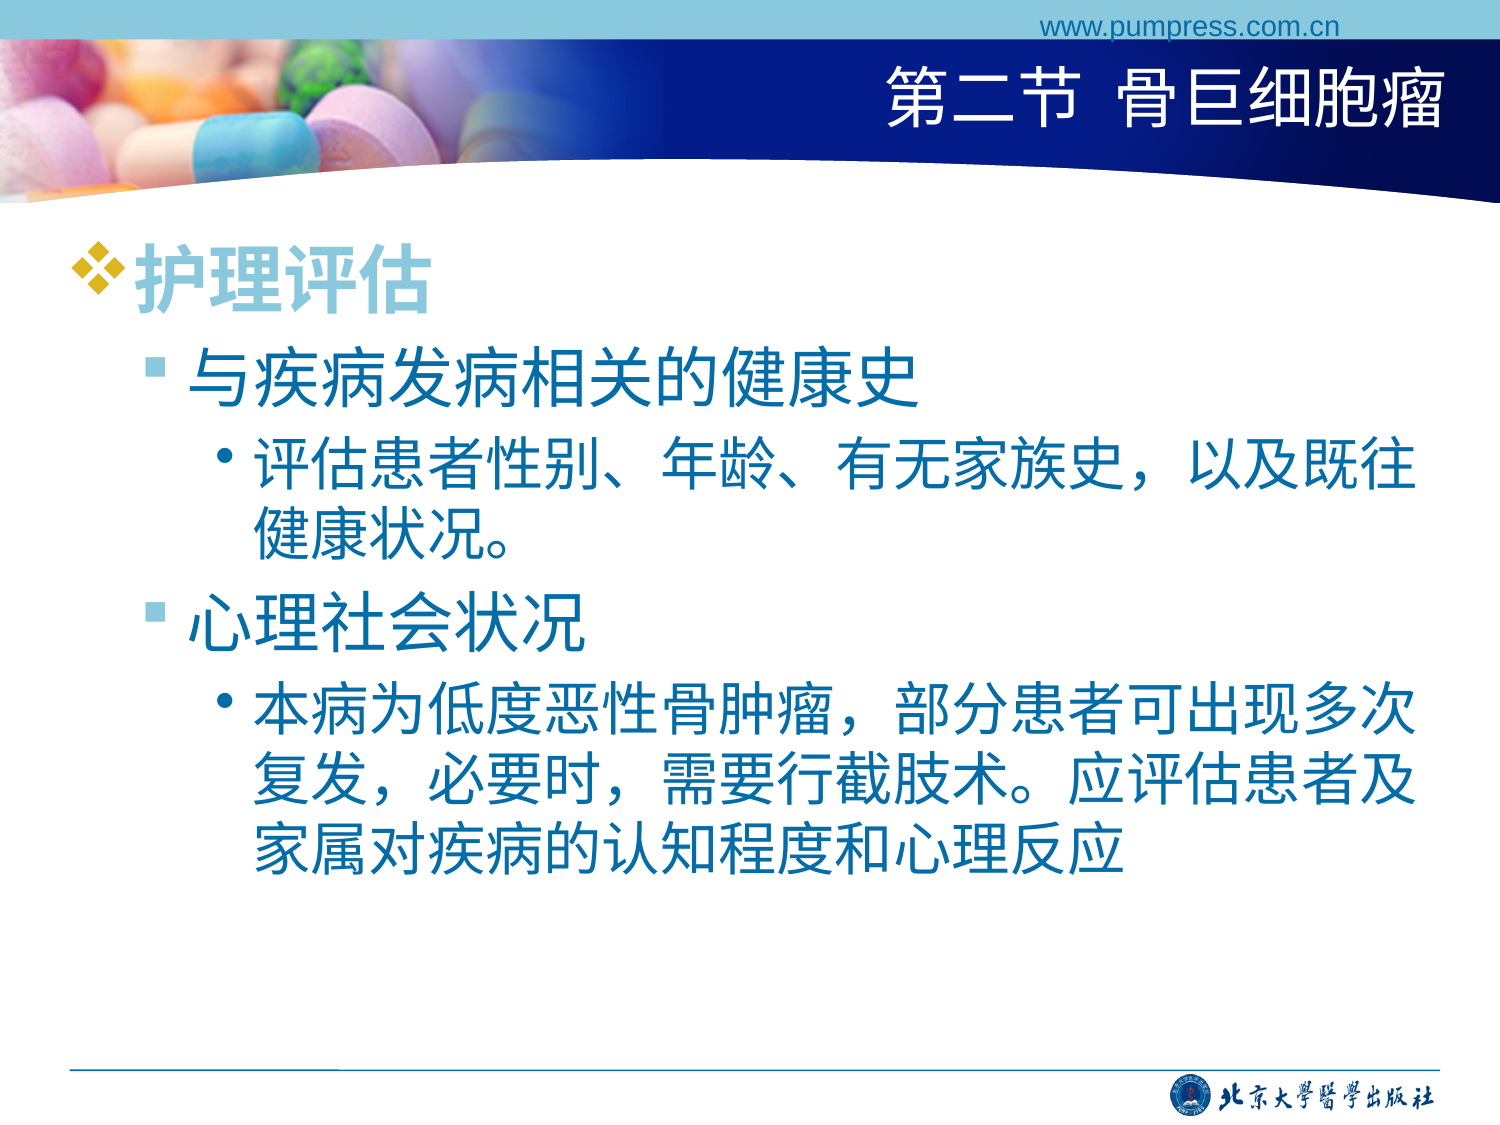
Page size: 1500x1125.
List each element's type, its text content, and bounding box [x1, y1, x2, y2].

picture [1170, 1074, 1436, 1118]
list 护理评估 与疾病发病相关的健康史 评估患者性别、年龄、有无家族史，以及既往健康状况。 心理社会状况 本病为低度恶性骨肿瘤，部分患者可出现多次复发，必要时，需要行截肢术。应评估患者及家属对疾病的认知程度和心理反应 [49, 224, 1463, 1026]
title 第二节 骨巨细胞瘤 [137, 49, 1463, 143]
picture [0, 40, 1500, 203]
slide_number www.pumpress.com.cn [1025, 0, 1463, 38]
